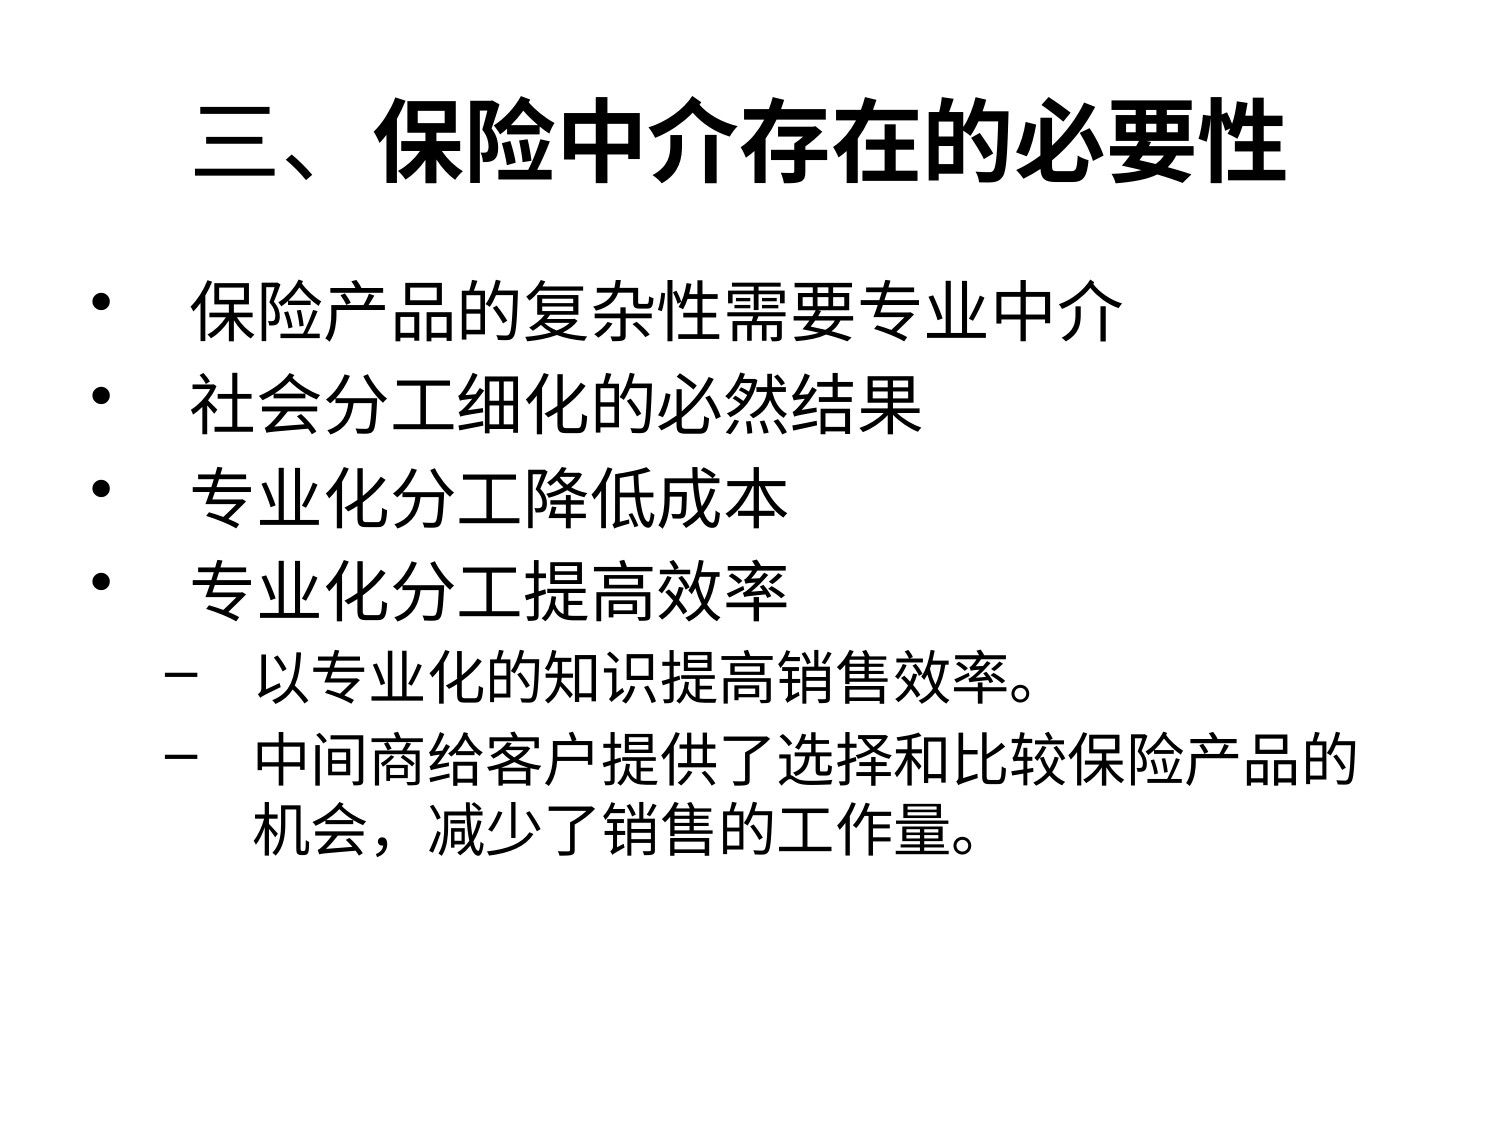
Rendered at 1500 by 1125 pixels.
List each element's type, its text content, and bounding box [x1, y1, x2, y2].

list 保险产品的复杂性需要专业中介 社会分工细化的必然结果 专业化分工降低成本 专业化分工提高效率 以专业化的知识提高销售效率。 中间商给客户提供了选择和比较保险产品的机会，减少了销售的工作量。 [75, 262, 1425, 1005]
title 三、保险中介存在的必要性 [75, 45, 1425, 233]
